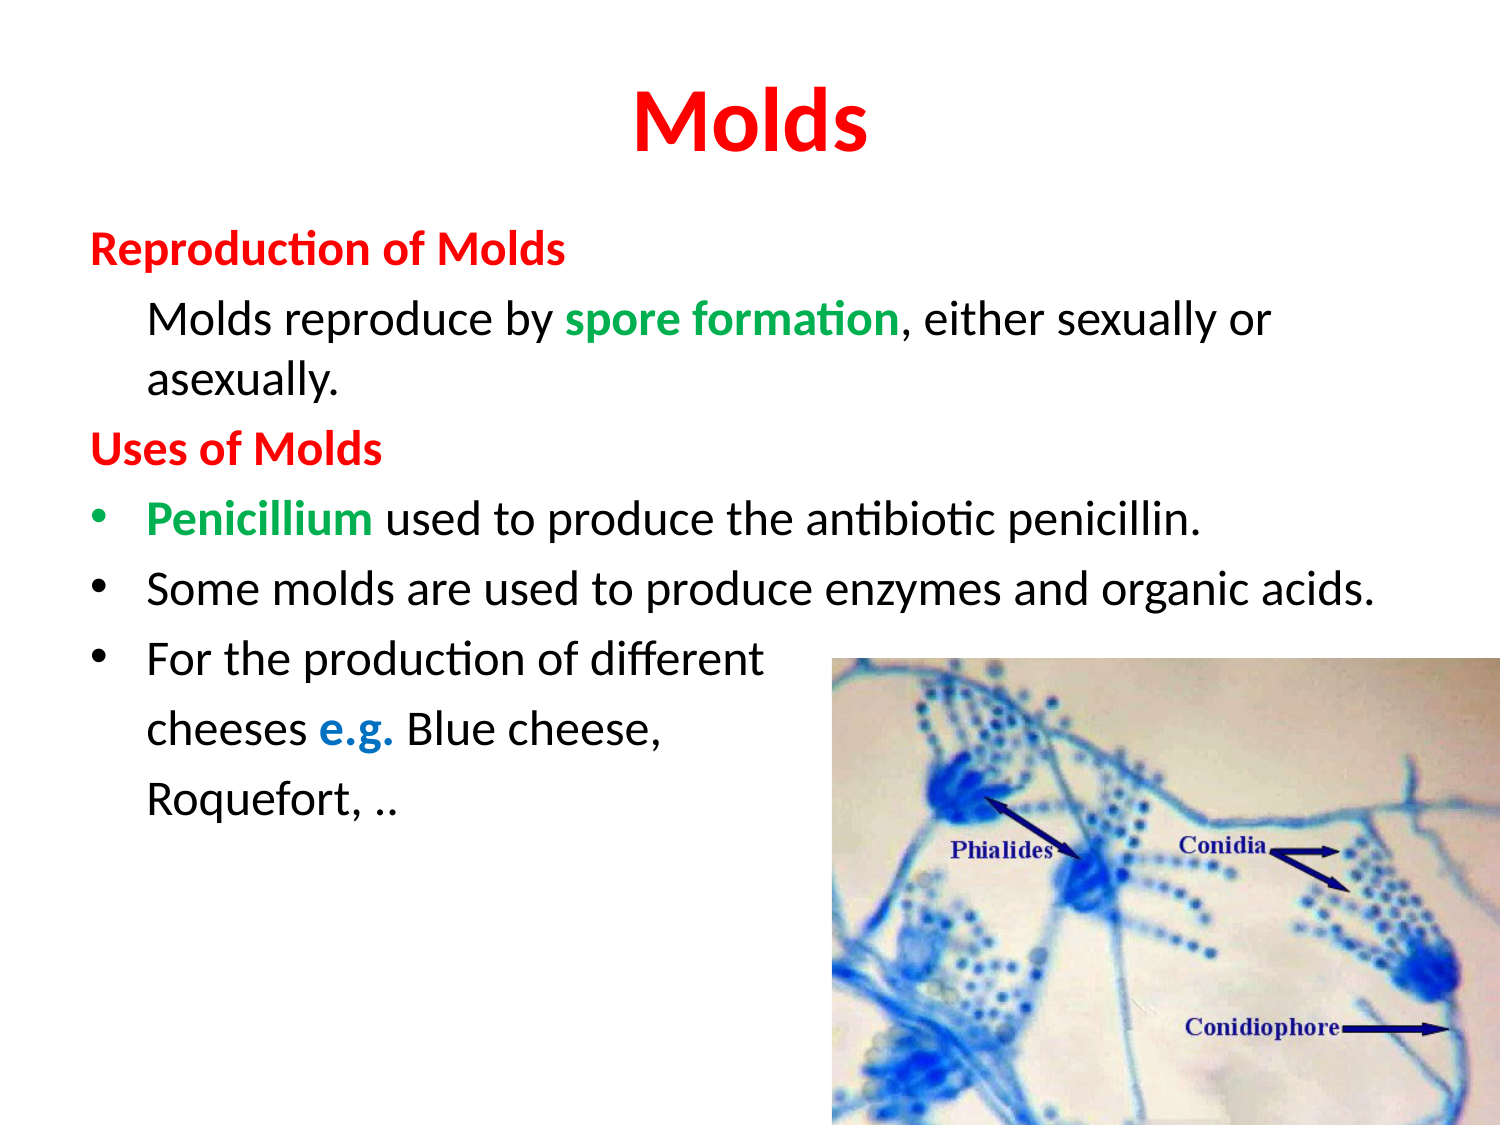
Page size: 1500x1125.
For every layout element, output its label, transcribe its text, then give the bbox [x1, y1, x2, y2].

picture [831, 657, 1500, 1125]
title Molds [75, 45, 1425, 185]
list Reproduction of Molds Molds reproduce by spore formation, either sexually or asexually. Uses of Molds Penicillium used to produce the antibiotic penicillin. Some molds are used to produce enzymes and organic acids. For the production of different cheeses e.g. Blue cheese, Roquefort, .. [75, 208, 1425, 1083]
